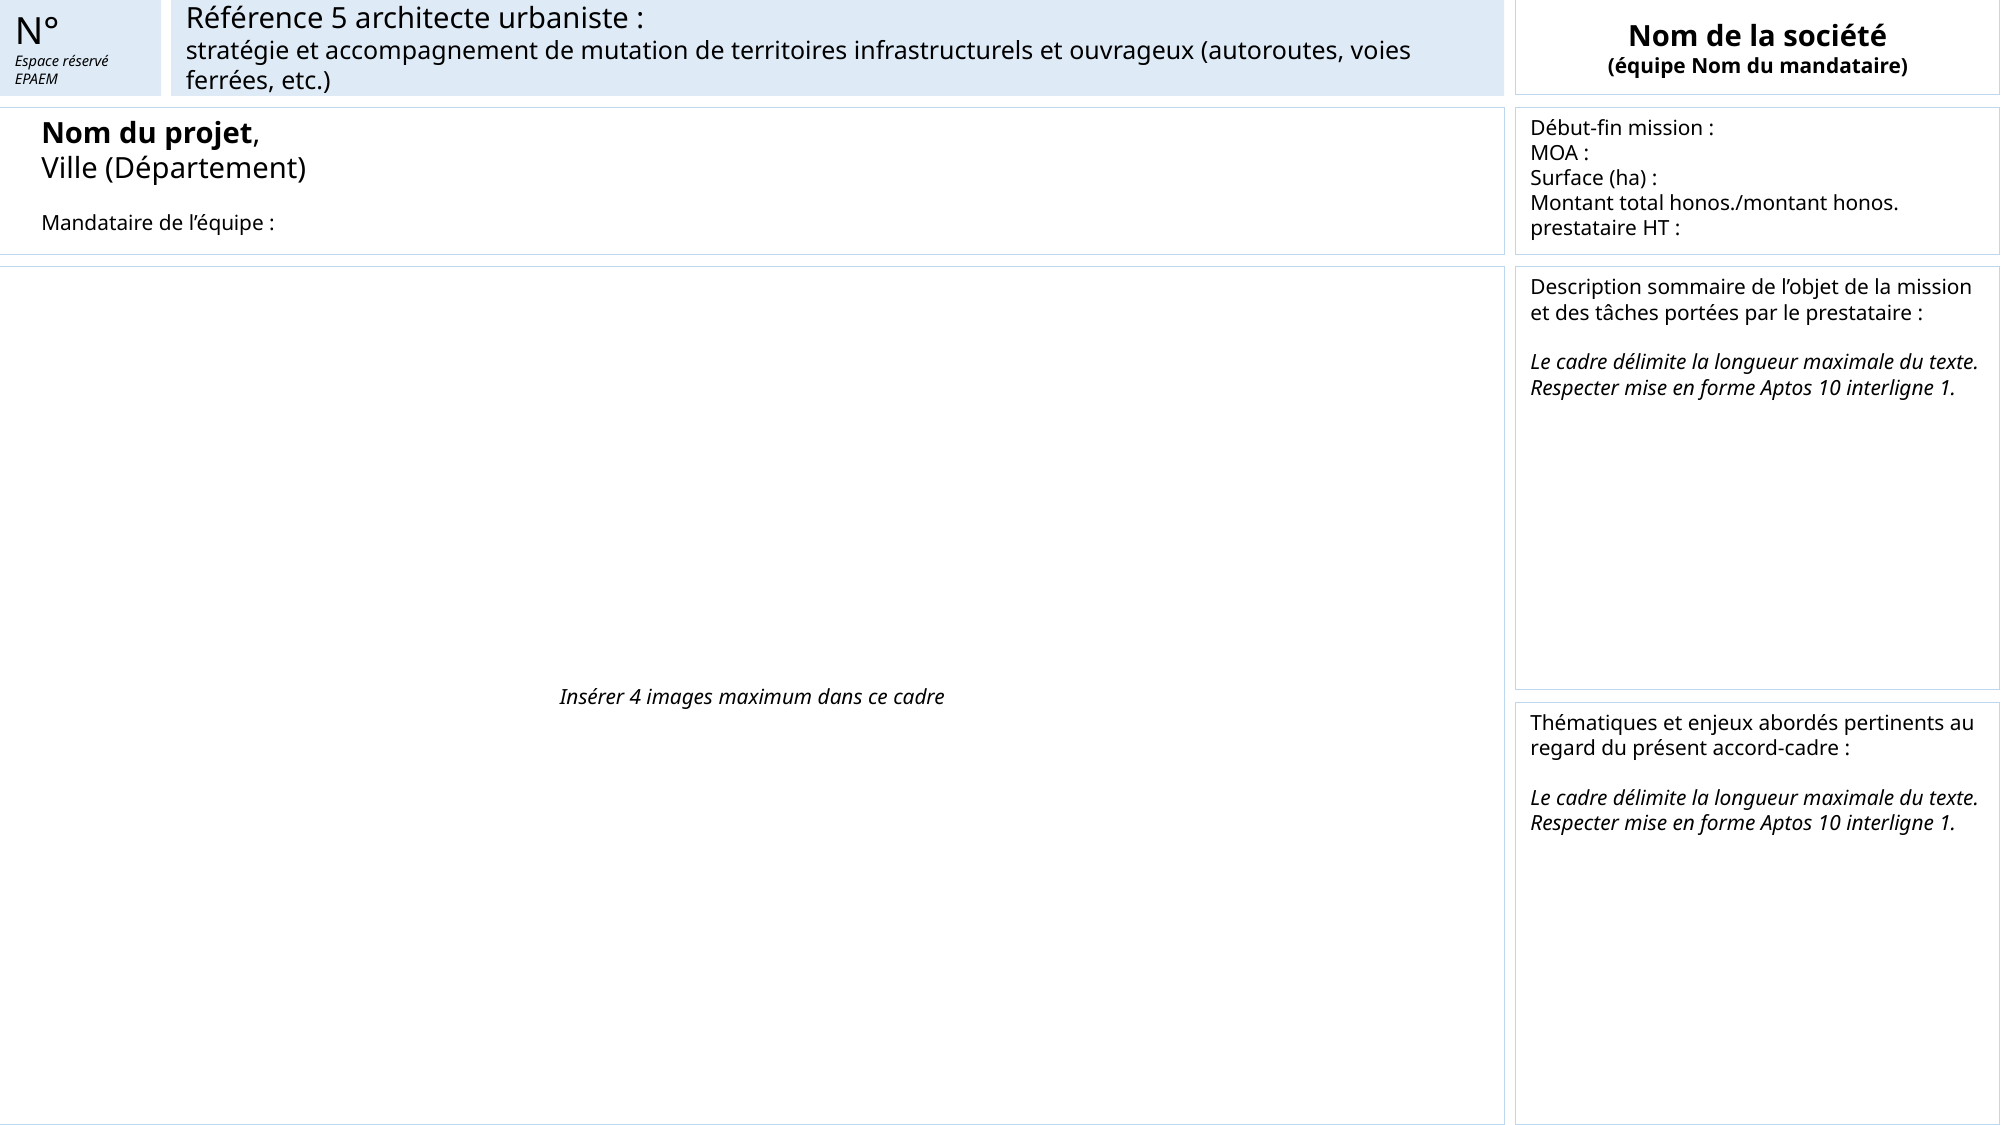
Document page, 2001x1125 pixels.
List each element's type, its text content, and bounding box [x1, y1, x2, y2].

text_box Référence 5 architecte urbaniste : stratégie et accompagnement de mutation de territoires infrastructurels et ouvrageux (autoroutes, voies ferrées, etc.) [171, 0, 1505, 96]
text_box Insérer 4 images maximum dans ce cadre [0, 266, 1505, 1125]
text_box Description sommaire de l’objet de la mission et des tâches portées par le prestataire : Le cadre délimite la longueur maximale du texte. Respecter mise en forme Aptos 10 interligne 1. [1515, 266, 2000, 690]
text_box Début-fin mission : MOA : Surface (ha) : Montant total honos./montant honos. prestataire HT : [1515, 107, 2000, 255]
text_box Thématiques et enjeux abordés pertinents au regard du présent accord-cadre : Le cadre délimite la longueur maximale du texte. Respecter mise en forme Aptos 10 interligne 1. [1515, 702, 2000, 1125]
text_box N° Espace réservé EPAEM [0, 0, 162, 96]
text_box Nom du projet, Ville (Département) Mandataire de l’équipe : [0, 107, 1505, 255]
text_box Nom de la société (équipe Nom du mandataire) [1515, 0, 2000, 95]
